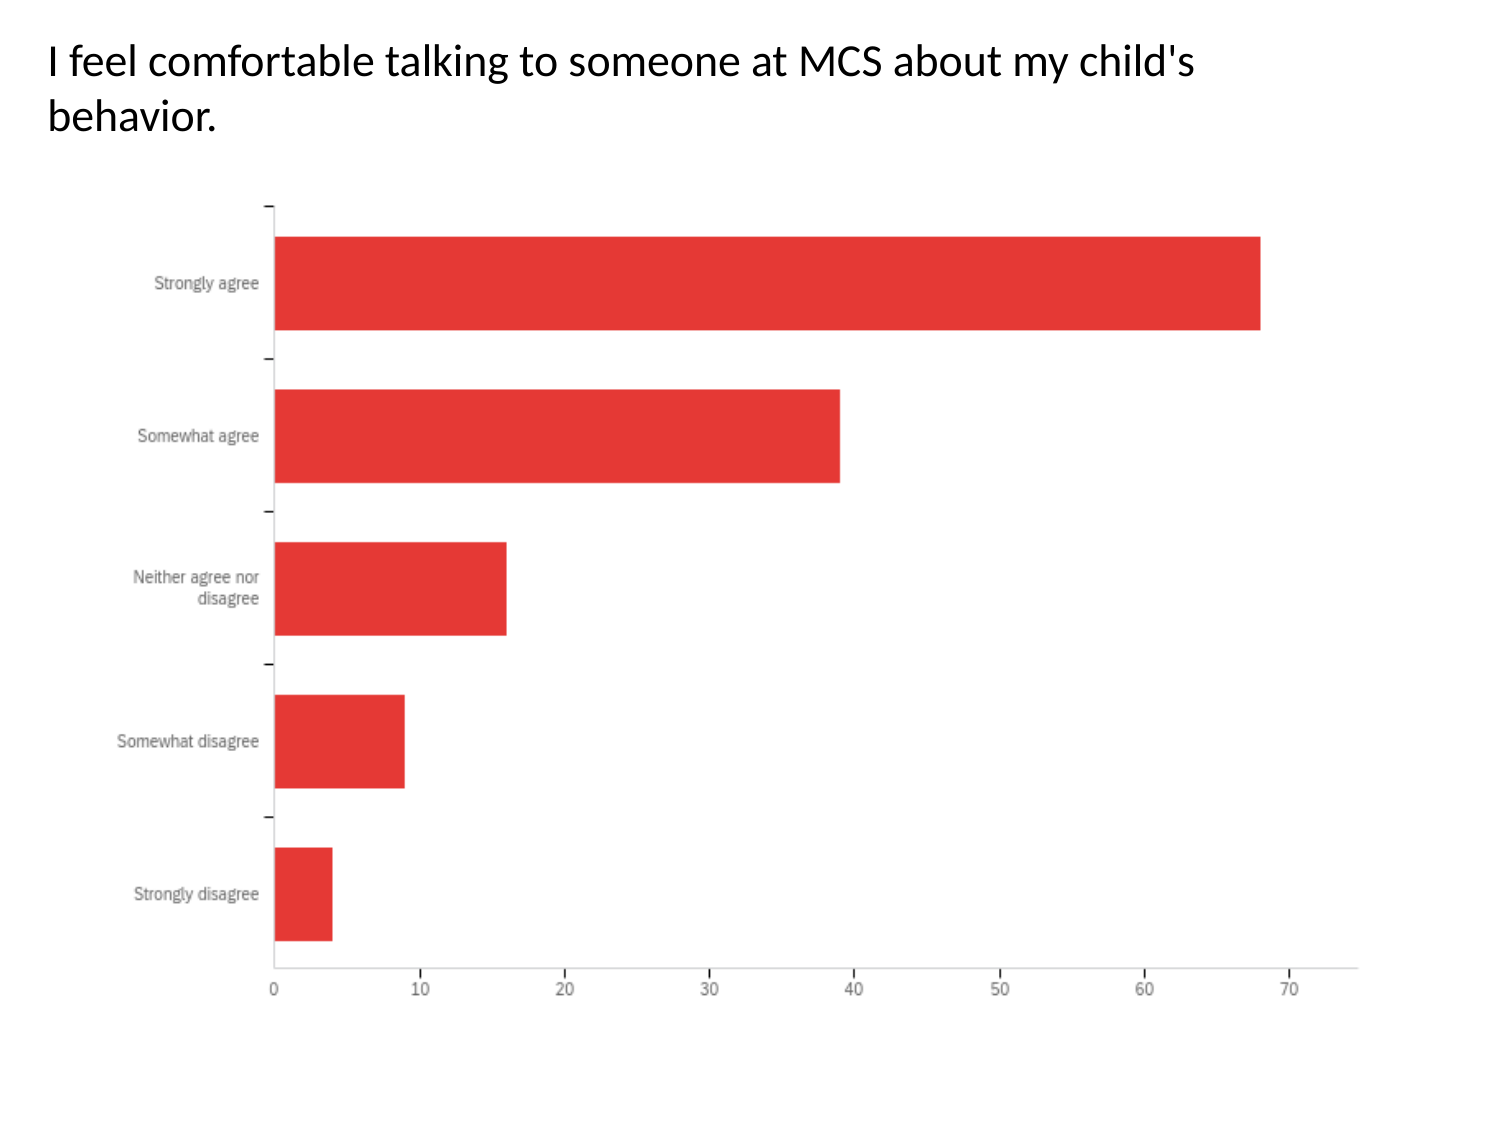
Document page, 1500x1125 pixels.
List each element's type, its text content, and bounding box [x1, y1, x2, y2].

text_box I feel comfortable talking to someone at MCS about my child's behavior. [32, 22, 1383, 84]
picture [93, 196, 1407, 1018]
